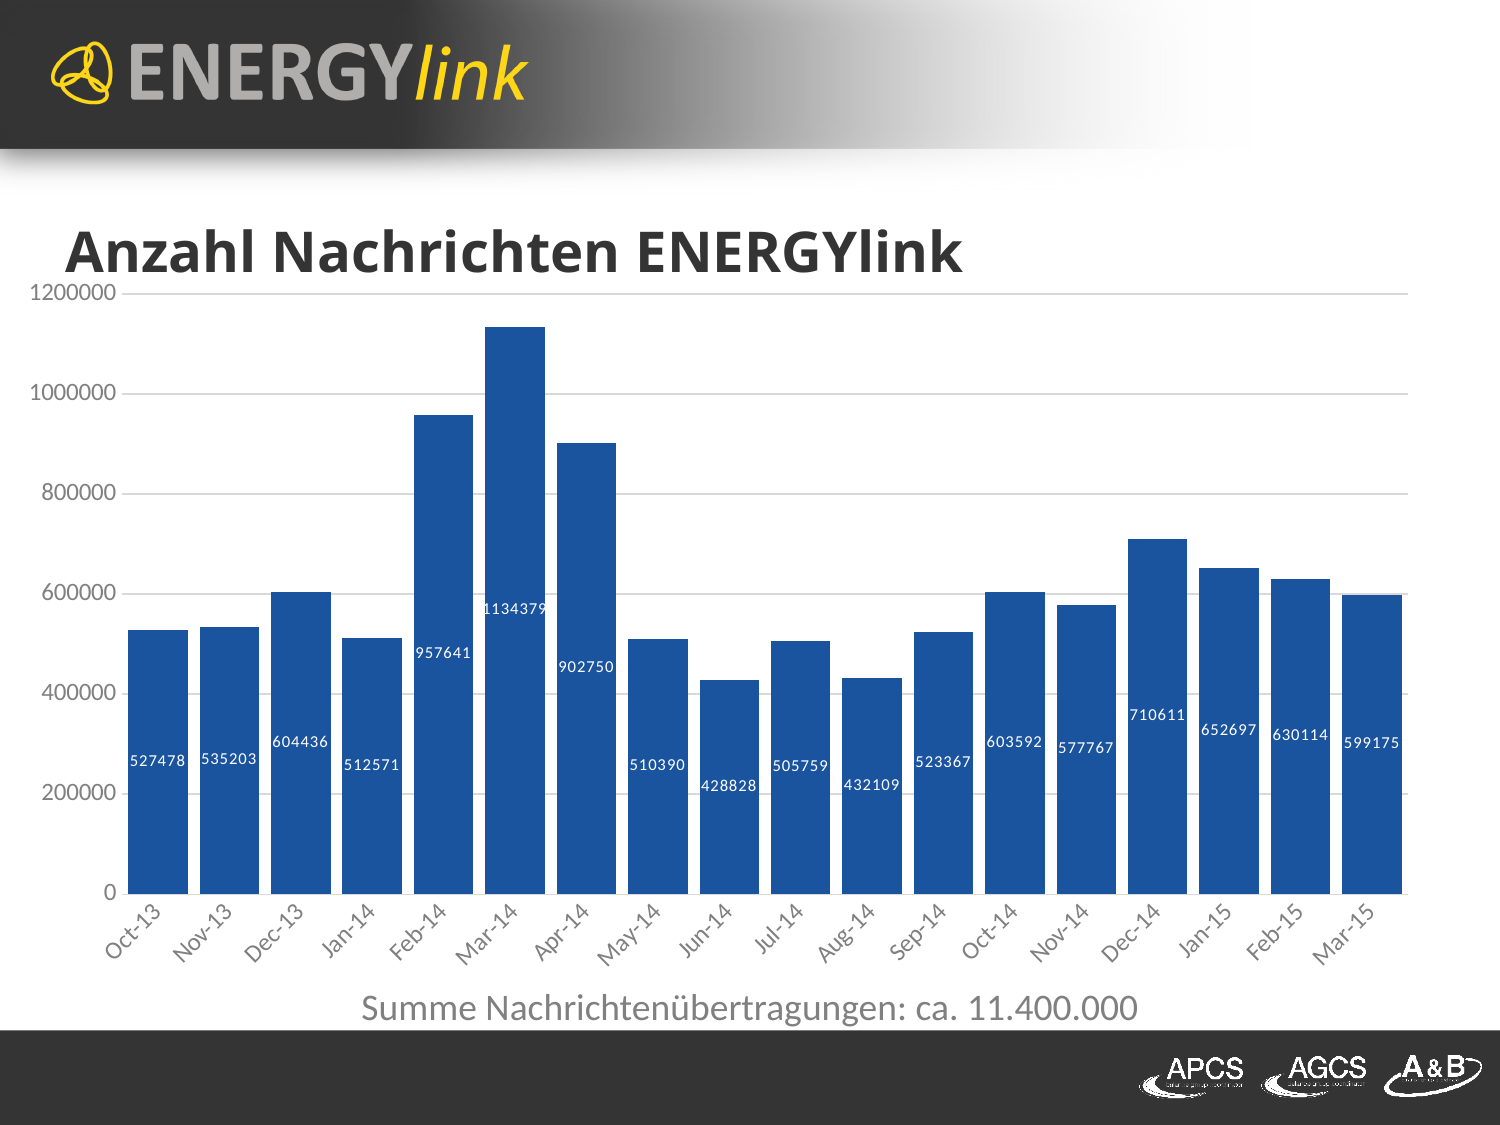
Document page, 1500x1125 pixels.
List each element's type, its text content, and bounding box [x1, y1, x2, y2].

picture [0, 0, 1329, 231]
chart [0, 266, 1437, 988]
picture [1384, 1055, 1482, 1097]
picture [1139, 1057, 1243, 1099]
text_box Summe Nachrichtenübertragungen: ca. 11.400.000 [218, 997, 1282, 1036]
title Anzahl Nachrichten ENERGYlink [50, 184, 1495, 316]
picture [1261, 1056, 1366, 1098]
